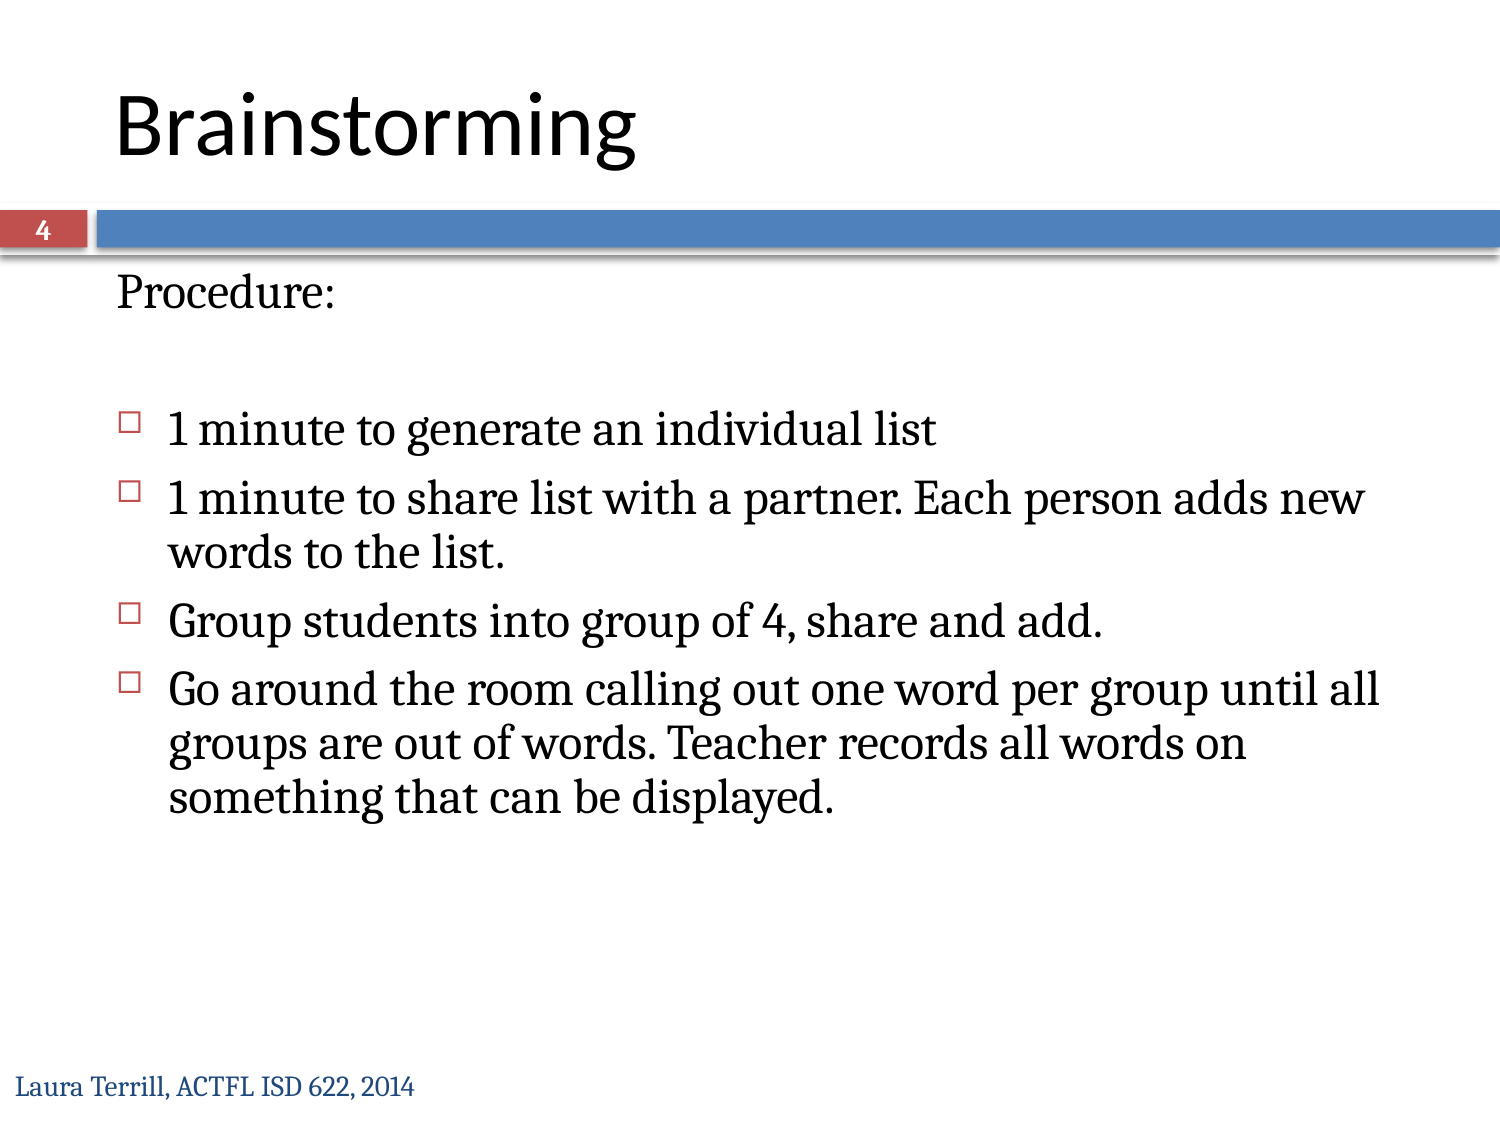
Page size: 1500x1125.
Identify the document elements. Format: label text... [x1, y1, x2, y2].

slide_number 4 [0, 208, 88, 249]
list Procedure: 1 minute to generate an individual list 1 minute to share list with a partner. Each person adds new words to the list. Group students into group of 4, share and add. Go around the room calling out one word per group until all groups are out of words. Teacher records all words on something that can be displayed. [101, 258, 1452, 1021]
footer Laura Terrill, ACTFL ISD 622, 2014 [0, 1054, 890, 1115]
title Brainstorming [99, 37, 1438, 200]
